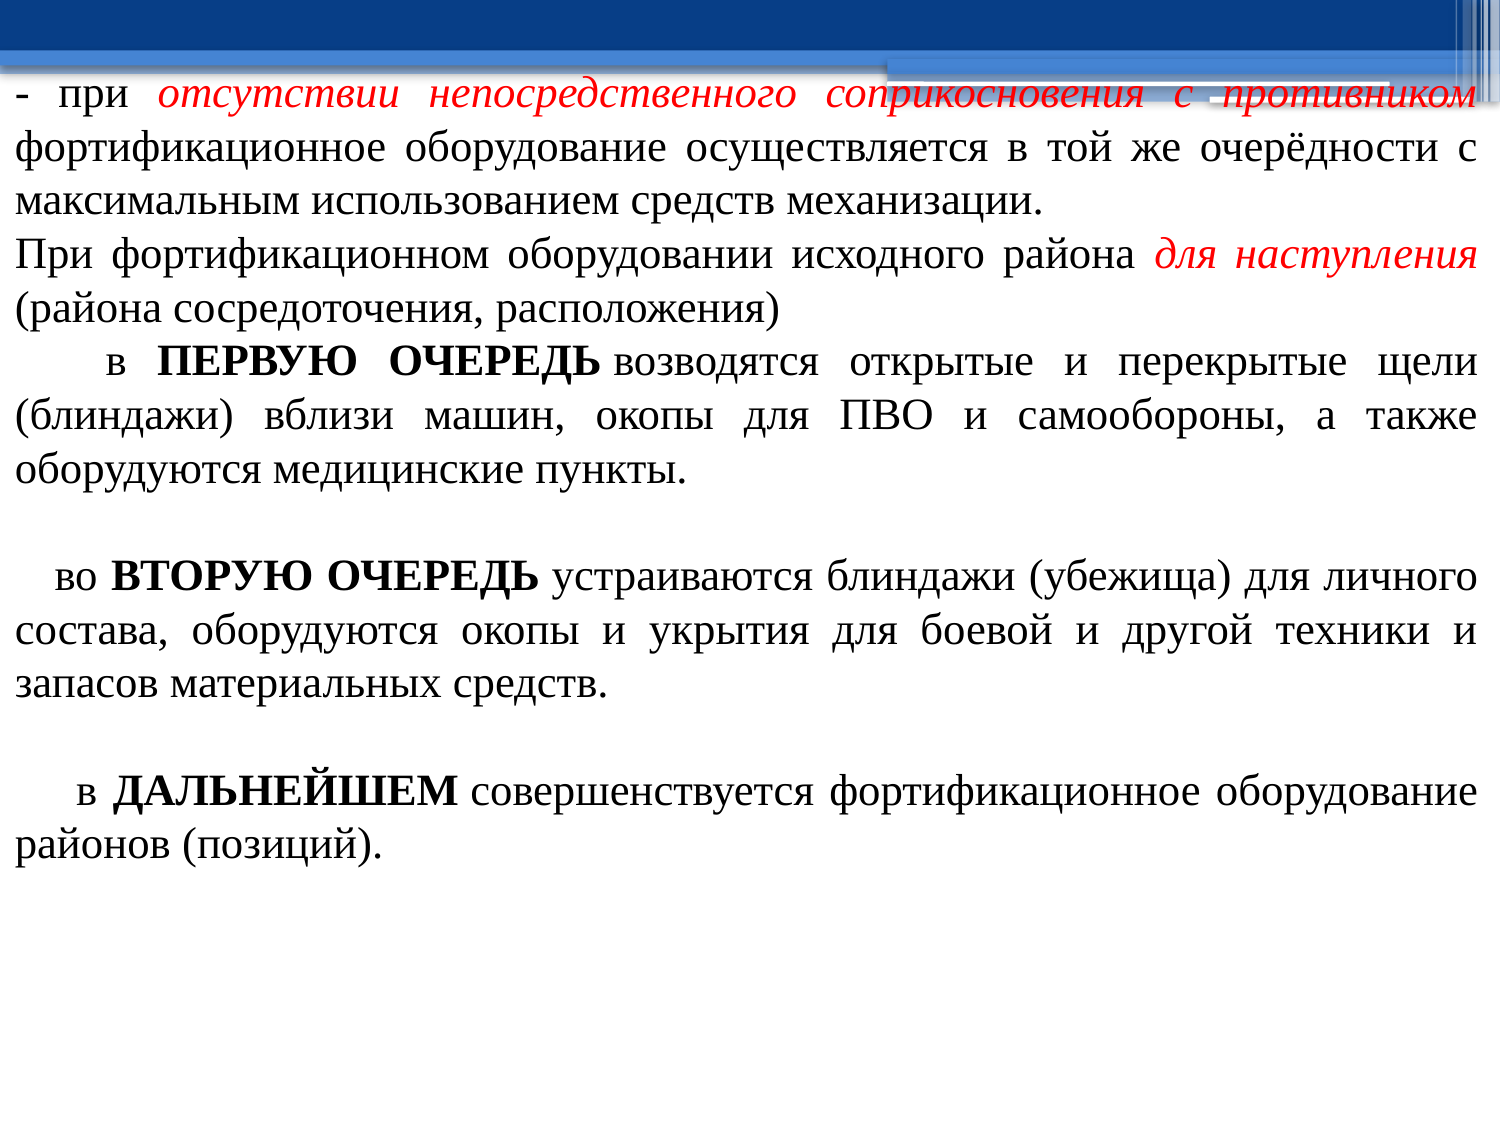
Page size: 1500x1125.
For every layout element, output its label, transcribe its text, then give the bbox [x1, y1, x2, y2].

text_box - при отсутствии непосредственного соприкосновения с противником фортификационное оборудование осуществляется в той же очерёдности с максимальным использованием средств механизации. При фортификационном оборудовании исходного района для наступления (района сосредоточения, расположения) в ПЕРВУЮ ОЧЕРЕДЬ возводятся открытые и перекрытые щели (блиндажи) вблизи машин, окопы для ПВО и самообороны, а также оборудуются медицинские пункты. во ВТОРУЮ ОЧЕРЕДЬ устраиваются блиндажи (убежища) для личного состава, оборудуются окопы и укрытия для боевой и другой техники и запасов материальных средств. в ДАЛЬНЕЙШЕМ совершенствуется фортификационное оборудование районов (позиций). [0, 55, 1494, 869]
